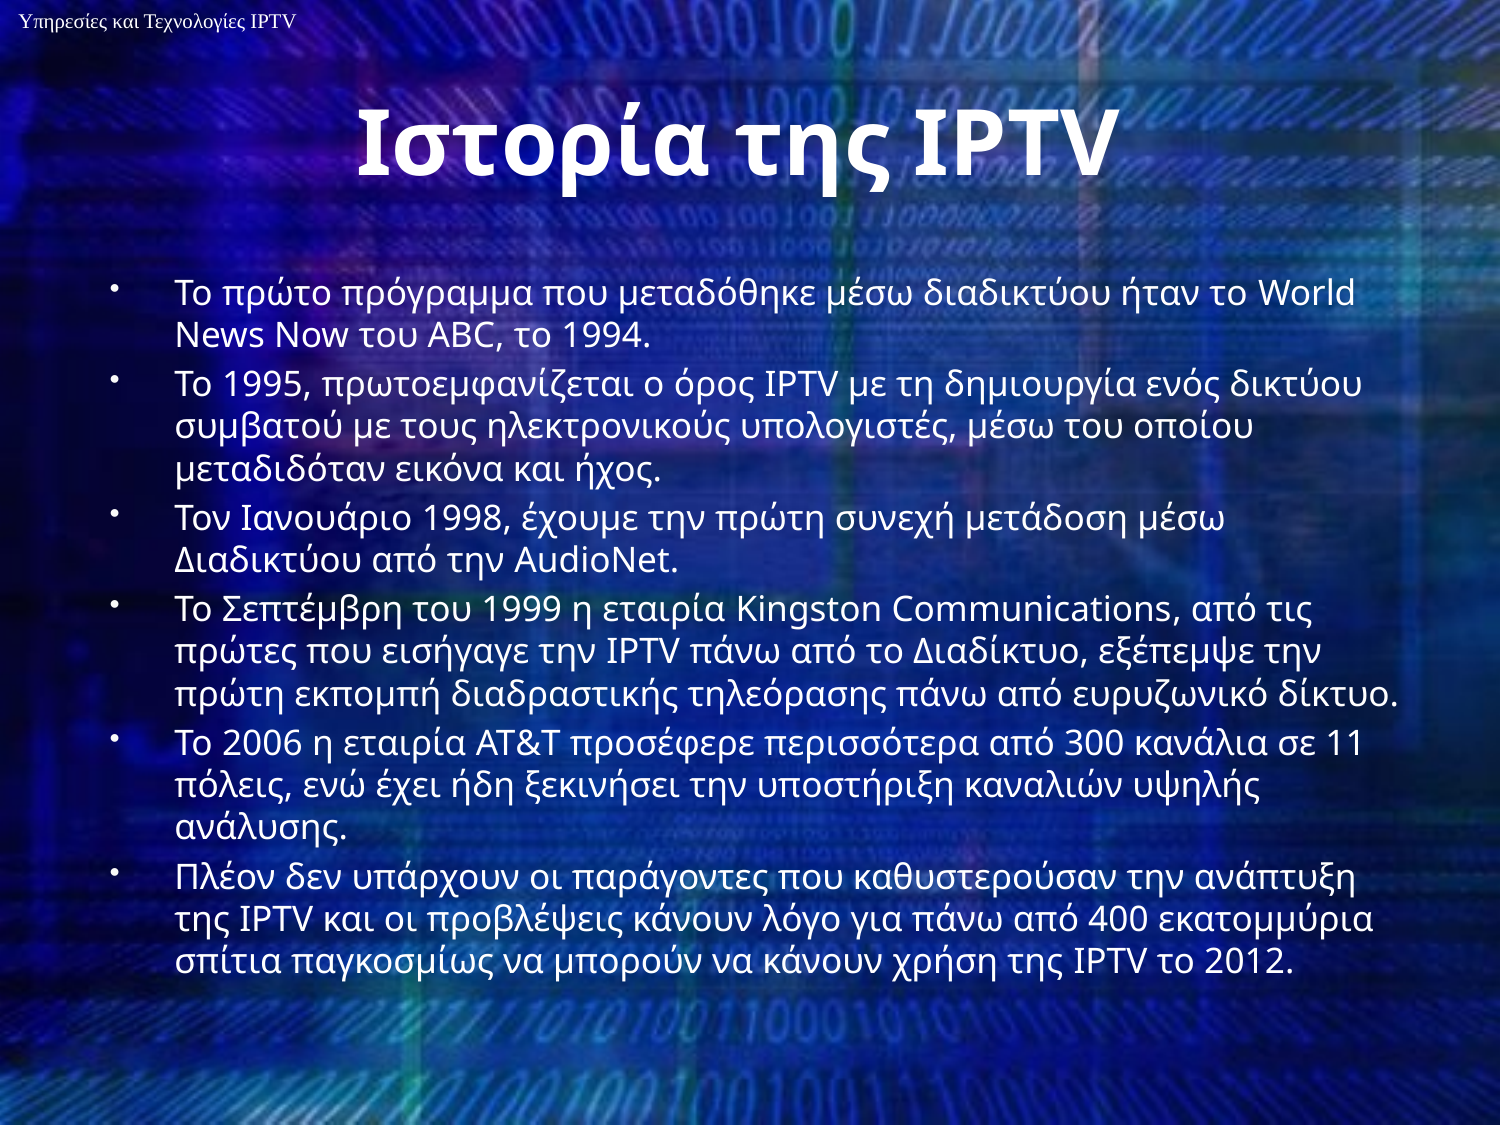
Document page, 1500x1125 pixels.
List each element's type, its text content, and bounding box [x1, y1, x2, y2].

title Ιστορία της IPTV [75, 45, 1425, 233]
text_box Υπηρεσίες και Τεχνολογίες IPTV [3, 0, 312, 41]
picture [0, 0, 1500, 1125]
list Το πρώτο πρόγραμμα που μεταδόθηκε μέσω διαδικτύου ήταν το World News Now του ABC, το 1994. Το 1995, πρωτοεμφανίζεται ο όρος IPTV με τη δημιουργία ενός δικτύου συμβατού με τους ηλεκτρονικούς υπολογιστές, μέσω του οποίου μεταδιδόταν εικόνα και ήχος. Τον Ιανουάριο 1998, έχουμε την πρώτη συνεχή μετάδοση μέσω Διαδικτύου από την AudioNet. Το Σεπτέμβρη του 1999 η εταιρία Kingston Communications, από τις πρώτες που εισήγαγε την IPTV πάνω από το Διαδίκτυο, εξέπεμψε την πρώτη εκπομπή διαδραστικής τηλεόρασης πάνω από ευρυζωνικό δίκτυο. Το 2006 η εταιρία AT&T προσέφερε περισσότερα από 300 κανάλια σε 11 πόλεις, ενώ έχει ήδη ξεκινήσει την υποστήριξη καναλιών υψηλής ανάλυσης. Πλέον δεν υπάρχουν οι παράγοντες που καθυστερούσαν την ανάπτυξη της IPTV και οι προβλέψεις κάνουν λόγο για πάνω από 400 εκατομμύρια σπίτια παγκοσμίως να μπορούν να κάνουν χρήση της IPTV το 2012. [75, 262, 1425, 1035]
